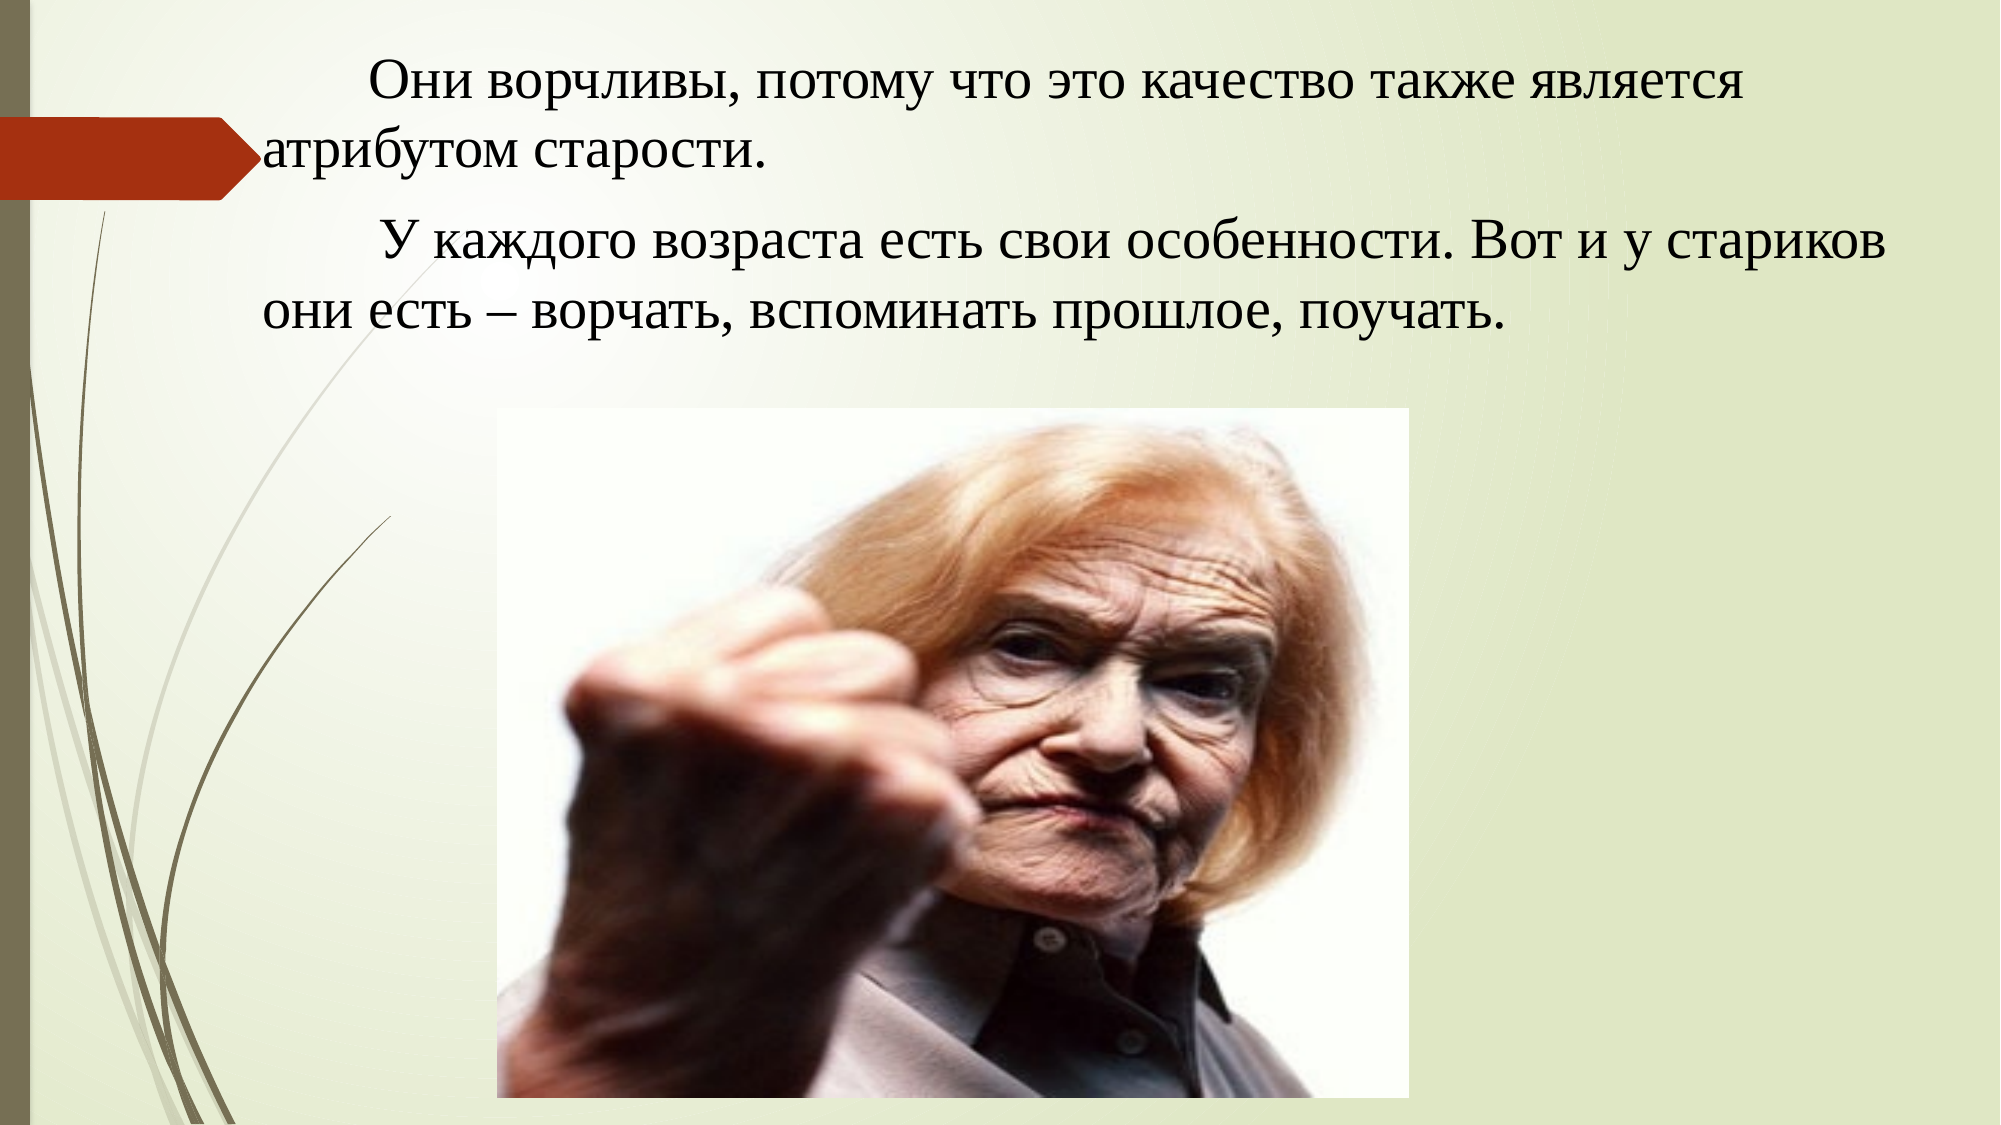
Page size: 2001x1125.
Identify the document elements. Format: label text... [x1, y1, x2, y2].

picture [497, 408, 1409, 1099]
list Они ворчливы, потому что это качество также является атрибутом старости. У каждого возраста есть свои особенности. Вот и у стариков они есть – ворчать, вспоминать прошлое, поучать. [247, 32, 1968, 456]
